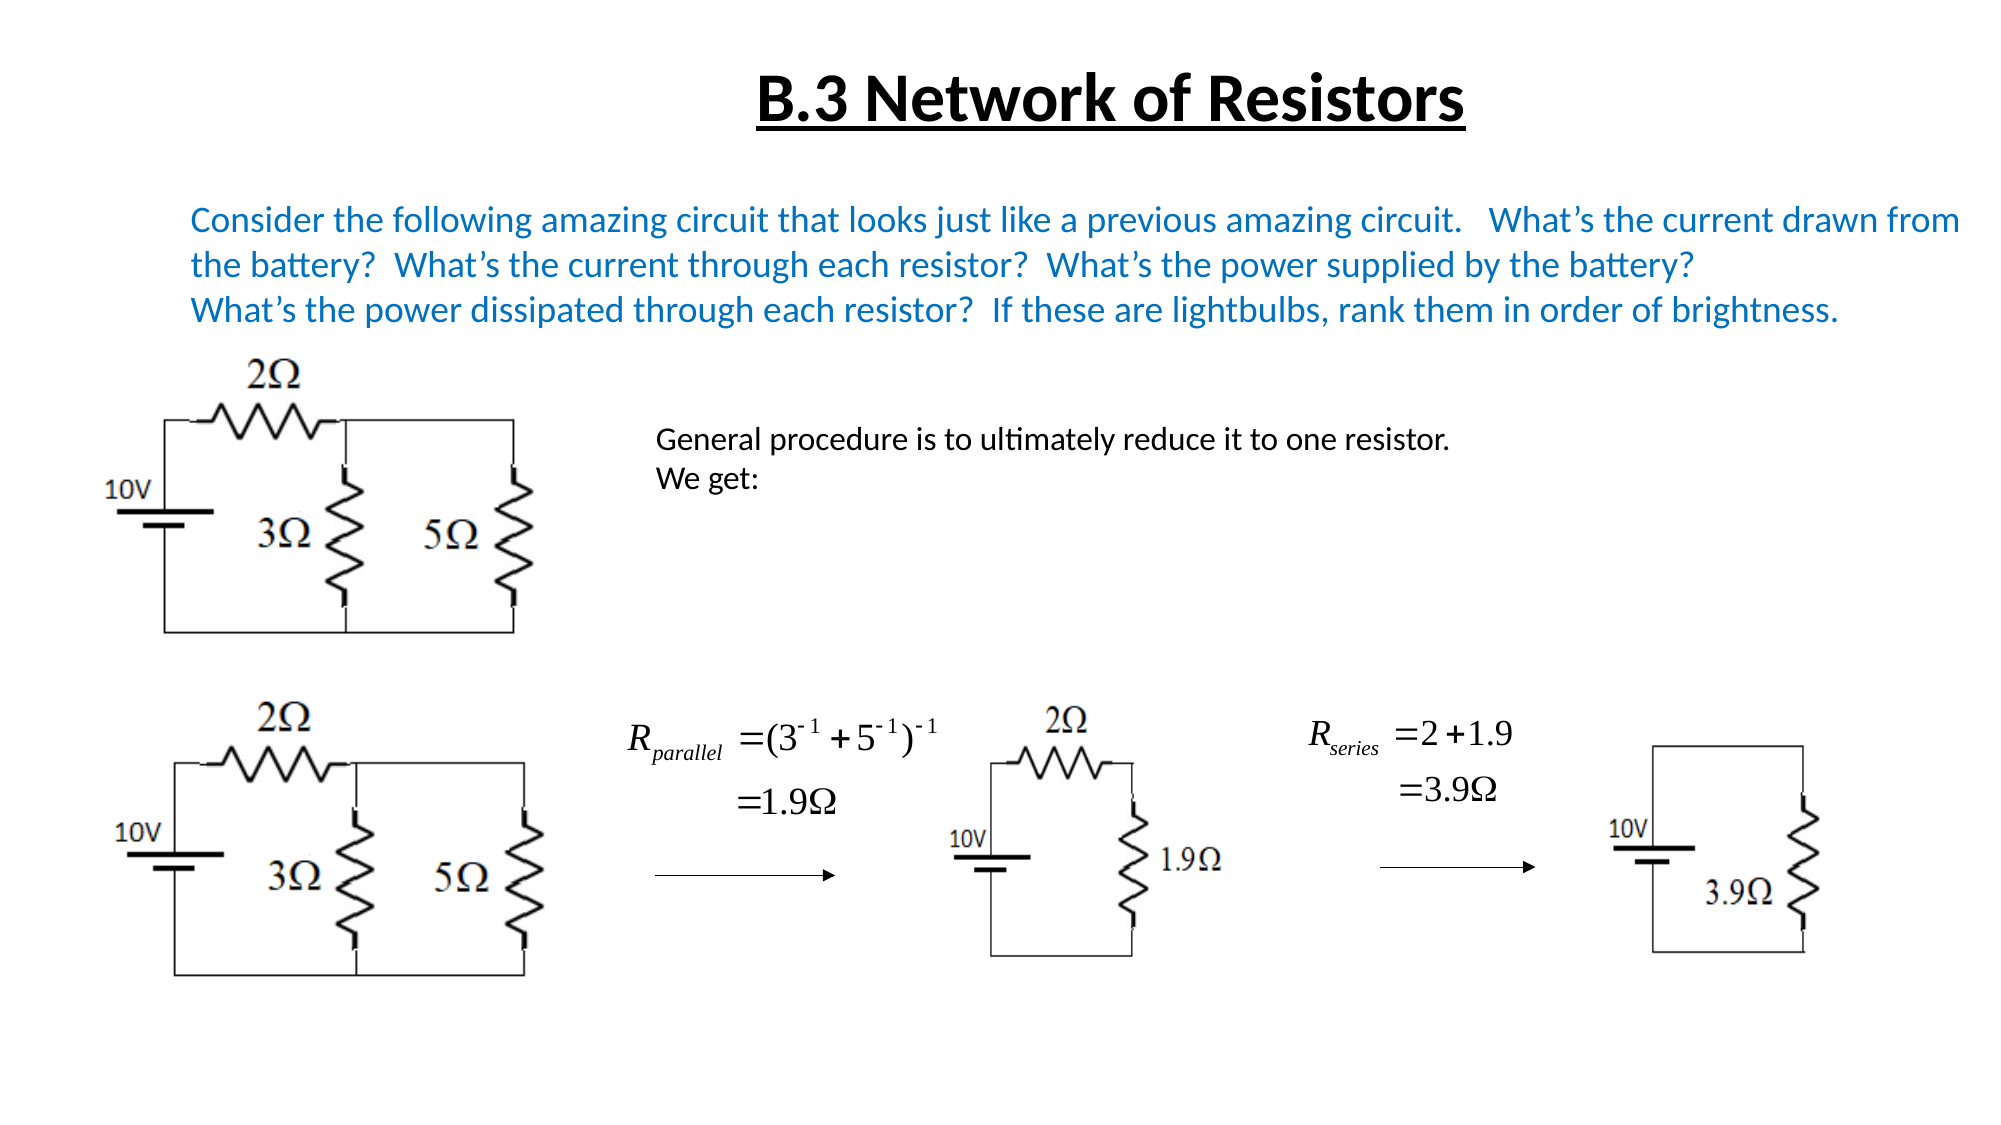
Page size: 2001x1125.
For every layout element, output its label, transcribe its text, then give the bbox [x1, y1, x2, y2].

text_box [1588, 657, 1914, 1052]
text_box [620, 708, 944, 831]
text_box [922, 639, 1358, 1073]
text_box Consider the following amazing circuit that looks just like a previous amazing circuit. What’s the current drawn from the battery? What’s the current through each resistor? What’s the power supplied by the battery? What’s the power dissipated through each resistor? If these are lightbulbs, rank them in order of brightness. [175, 187, 1987, 337]
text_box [1301, 708, 1519, 820]
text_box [95, 347, 582, 684]
text_box B.3 Network of Resistors [741, 53, 1488, 152]
text_box General procedure is to ultimately reduce it to one resistor. We get: [641, 409, 1482, 504]
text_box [105, 690, 572, 1018]
